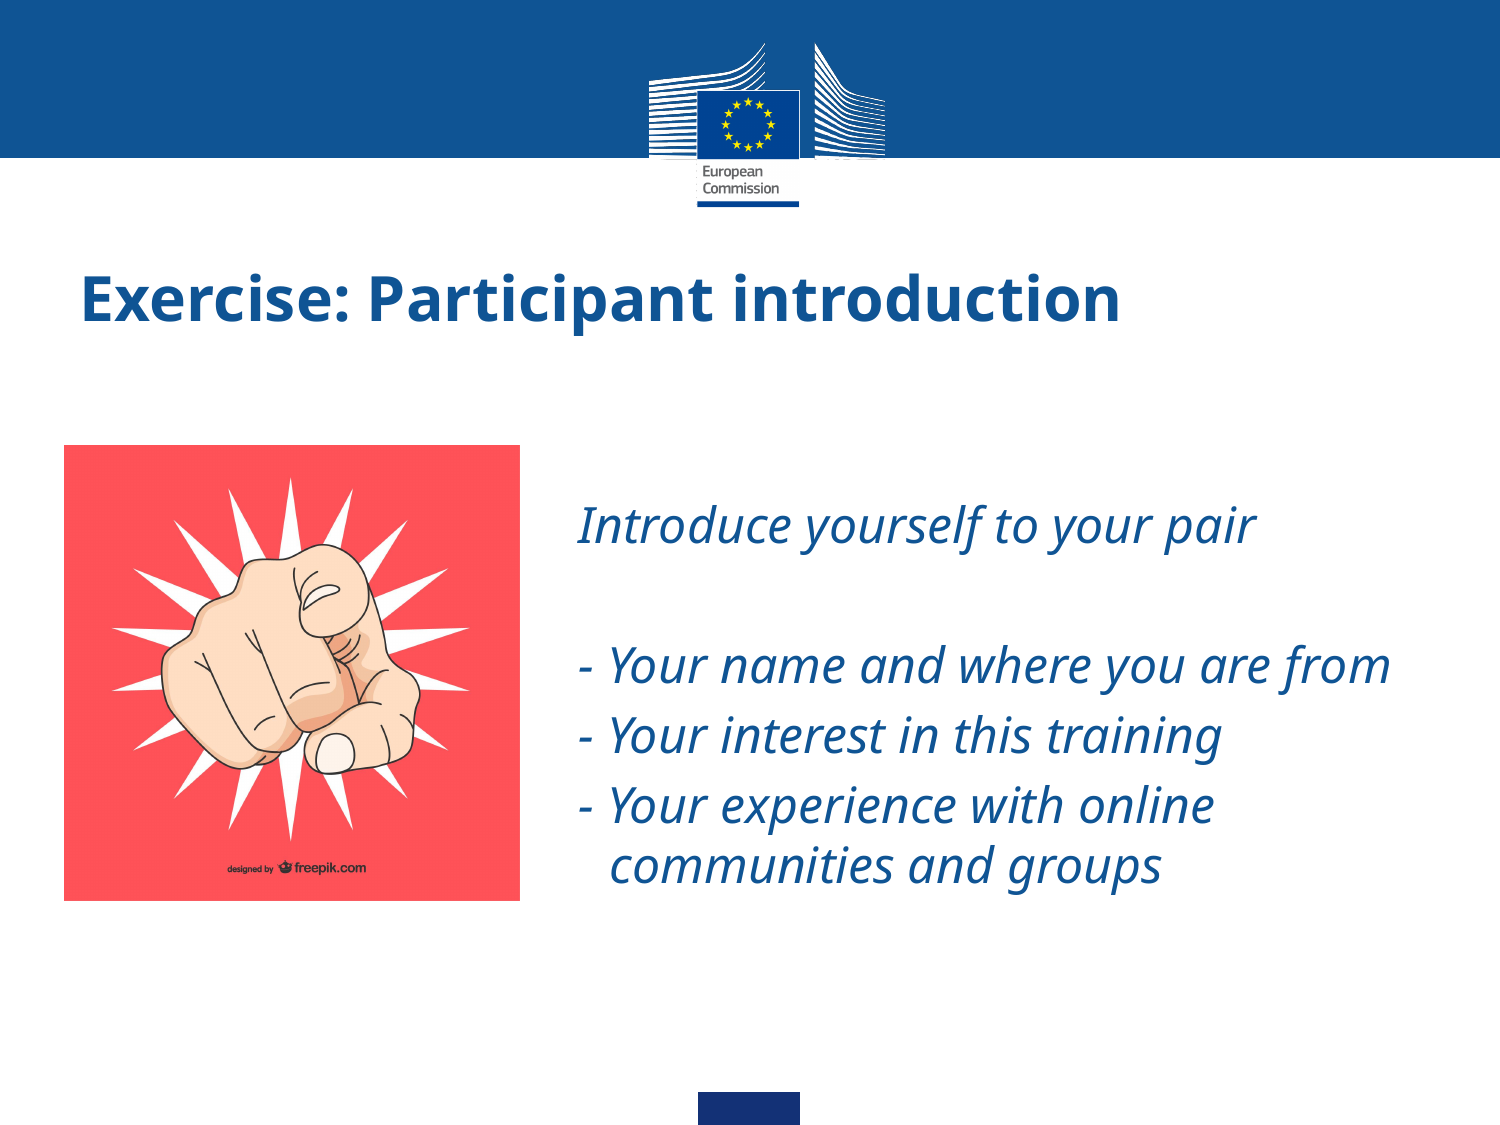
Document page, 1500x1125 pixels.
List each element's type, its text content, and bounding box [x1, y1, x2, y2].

list Introduce yourself to your pair - Your name and where you are from - Your interest in this training - Your experience with online communities and groups [538, 408, 1425, 988]
title Exercise: Participant introduction [64, 219, 1415, 374]
picture [649, 42, 885, 208]
picture [64, 445, 521, 901]
